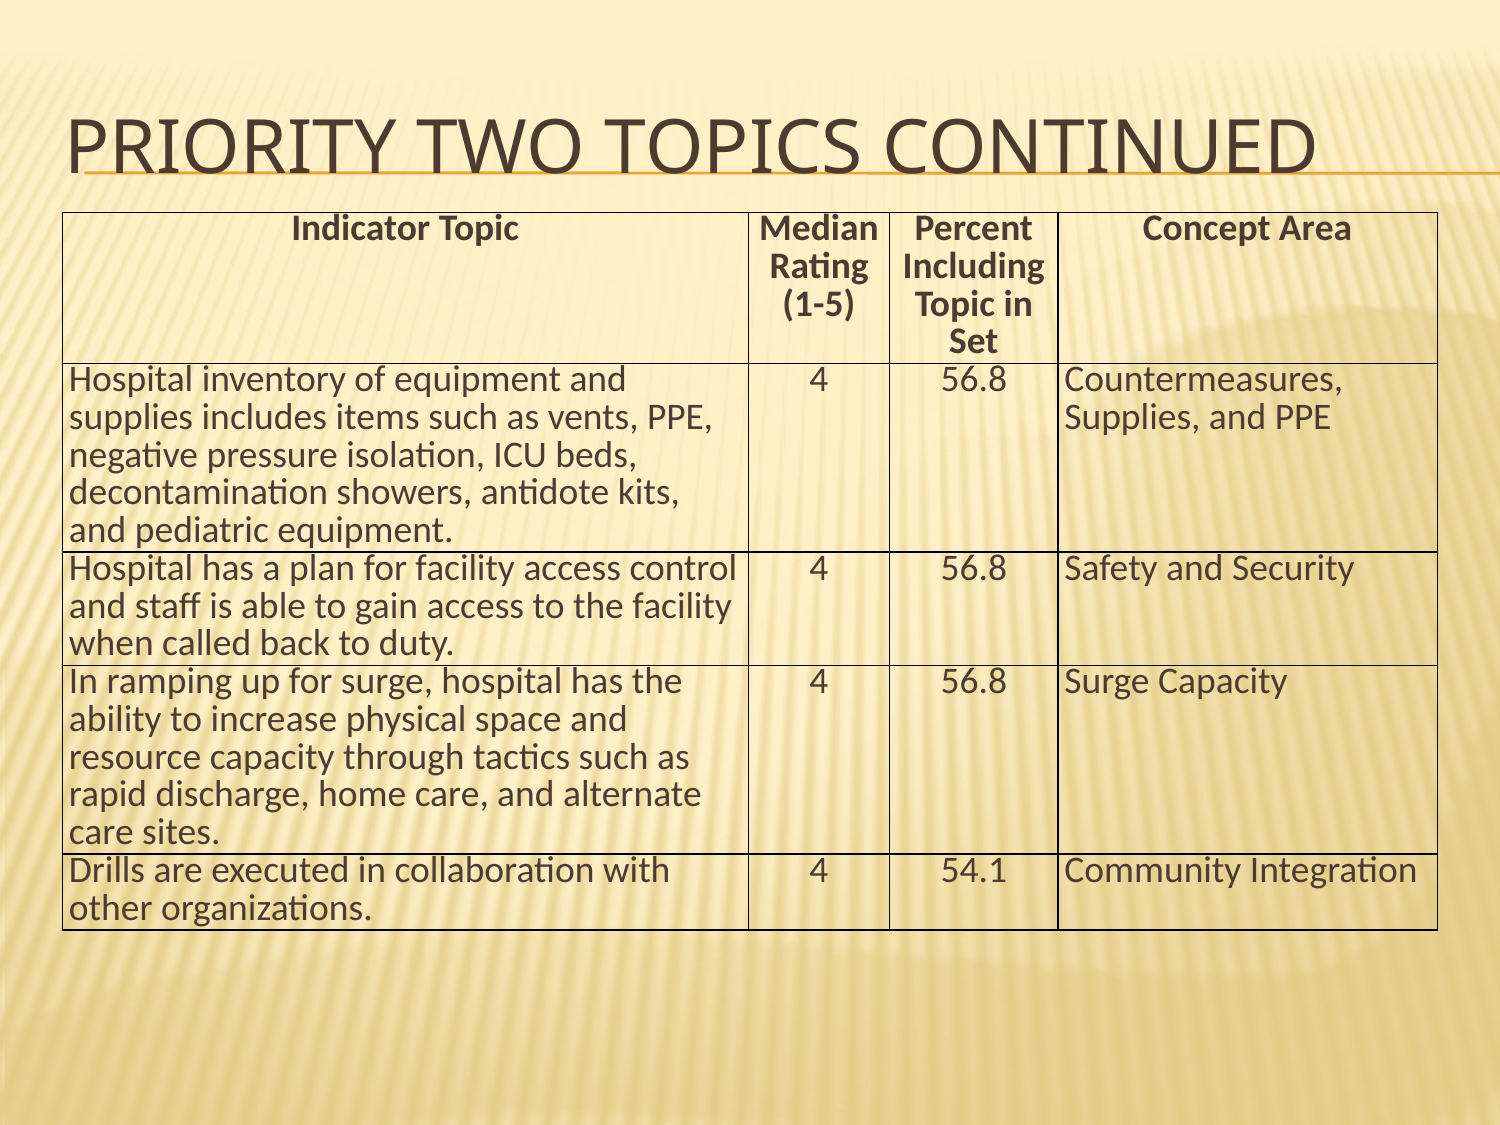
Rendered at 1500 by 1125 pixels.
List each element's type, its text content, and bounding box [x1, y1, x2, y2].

title Priority Two topics continued [49, 75, 1475, 213]
table_cell 4 [749, 666, 889, 853]
table_header Median Rating (1-5) [749, 213, 889, 363]
table_cell 4 [749, 364, 889, 551]
table_cell Drills are executed in collaboration with other organizations. [63, 855, 748, 929]
table_cell 4 [749, 553, 889, 665]
table_cell 56.8 [890, 666, 1057, 853]
table_cell Hospital inventory of equipment and supplies includes items such as vents, PPE, negative pressure isolation, ICU beds, decontamination showers, antidote kits, and pediatric equipment. [63, 364, 748, 551]
table_header Percent Including Topic in Set [890, 213, 1057, 363]
table_cell Countermeasures, Supplies, and PPE [1059, 364, 1437, 551]
table_cell In ramping up for surge, hospital has the ability to increase physical space and resource capacity through tactics such as rapid discharge, home care, and alternate care sites. [63, 666, 748, 853]
table_cell 54.1 [890, 855, 1057, 929]
table_cell Safety and Security [1059, 553, 1437, 665]
table_cell 4 [749, 855, 889, 929]
table_cell Surge Capacity [1059, 666, 1437, 853]
table_cell 56.8 [890, 553, 1057, 665]
table_header Concept Area [1059, 213, 1437, 363]
table_header Indicator Topic [63, 213, 748, 363]
table_cell Hospital has a plan for facility access control and staff is able to gain access to the facility when called back to duty. [63, 553, 748, 665]
table_cell 56.8 [890, 364, 1057, 551]
table_cell Community Integration [1059, 855, 1437, 929]
